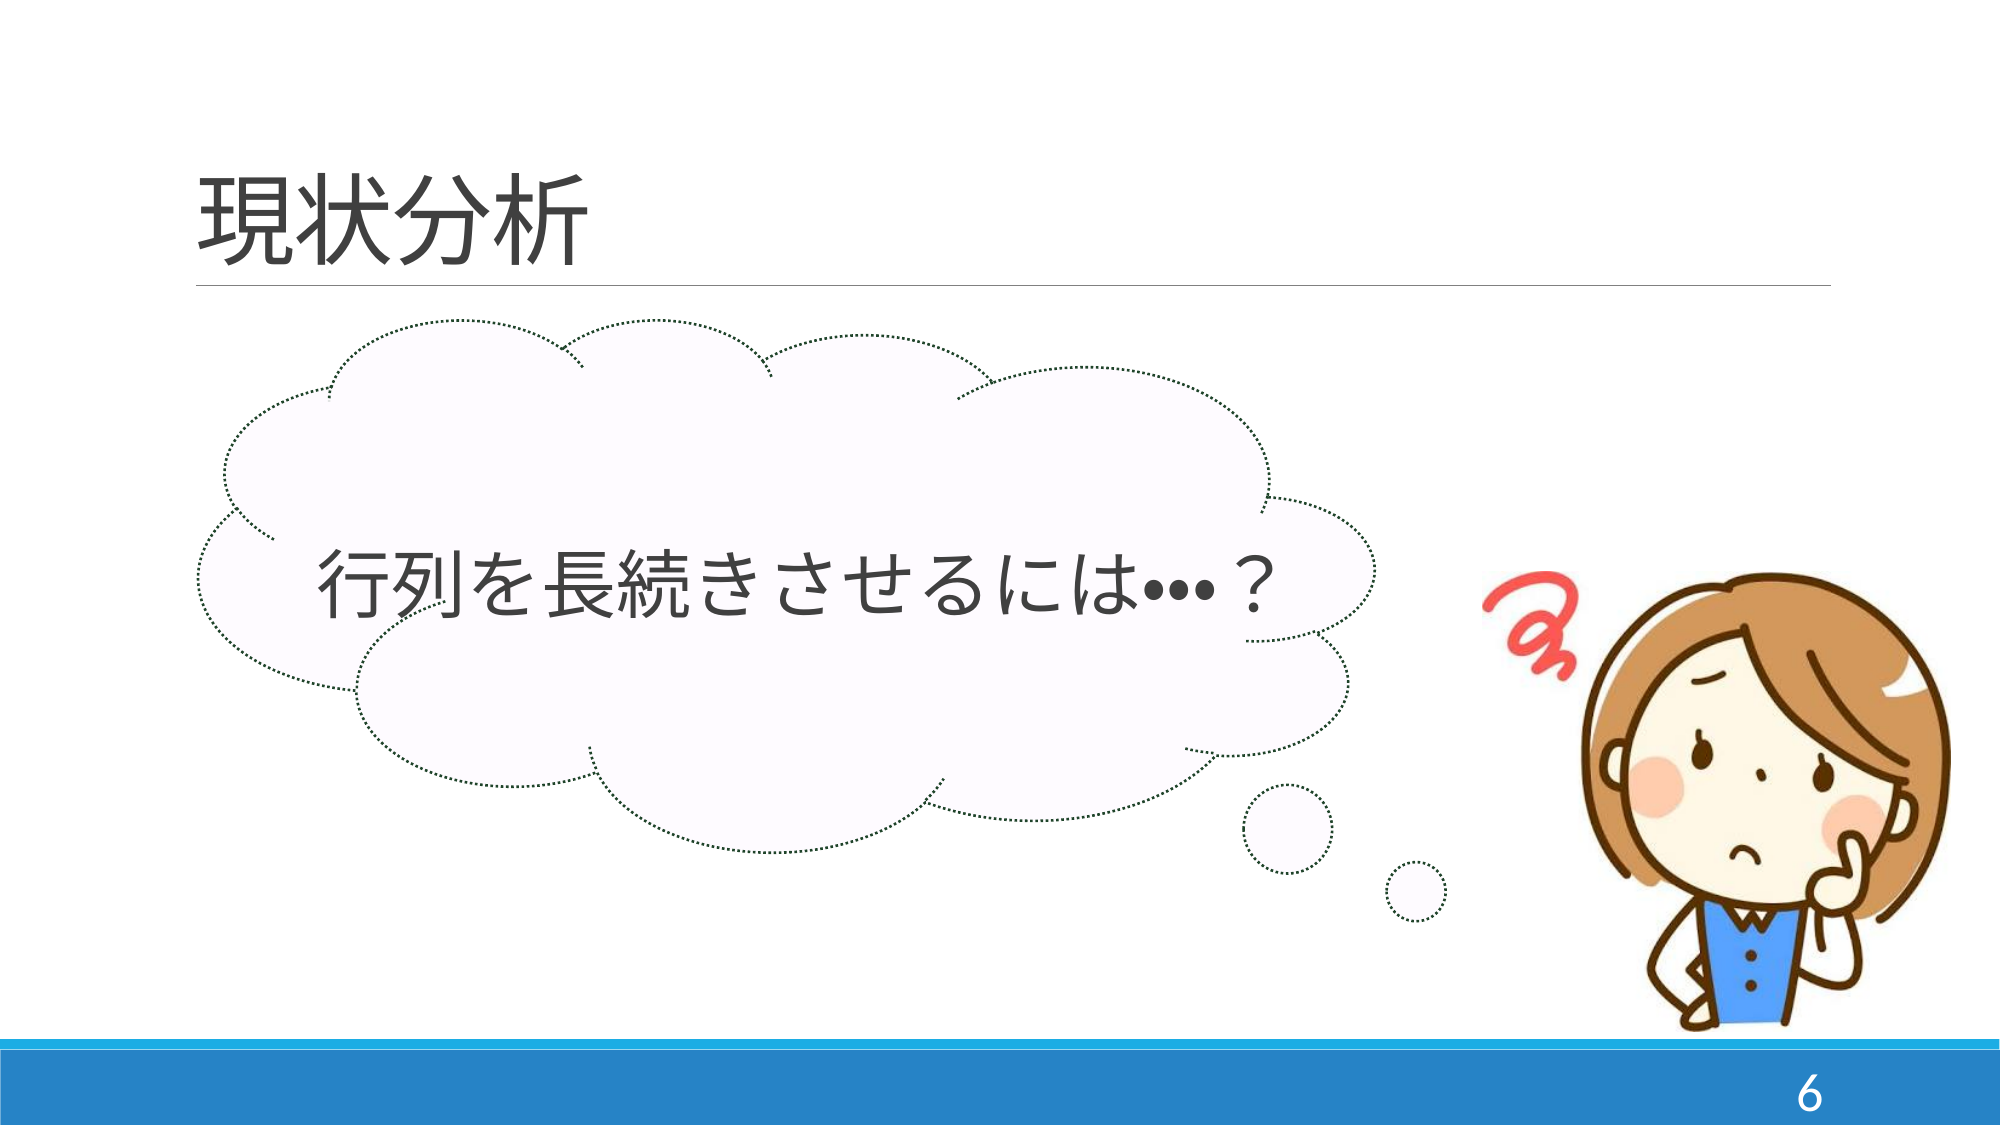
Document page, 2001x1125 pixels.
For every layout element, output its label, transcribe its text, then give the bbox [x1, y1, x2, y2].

title 現状分析 [180, 47, 1830, 285]
text_box [581, 319, 732, 336]
picture [1481, 571, 1952, 1033]
list 行列を長続きさせるには・・・？ [61, 336, 1531, 950]
text_box [380, 319, 541, 336]
slide_number 6 [1624, 1059, 1840, 1120]
